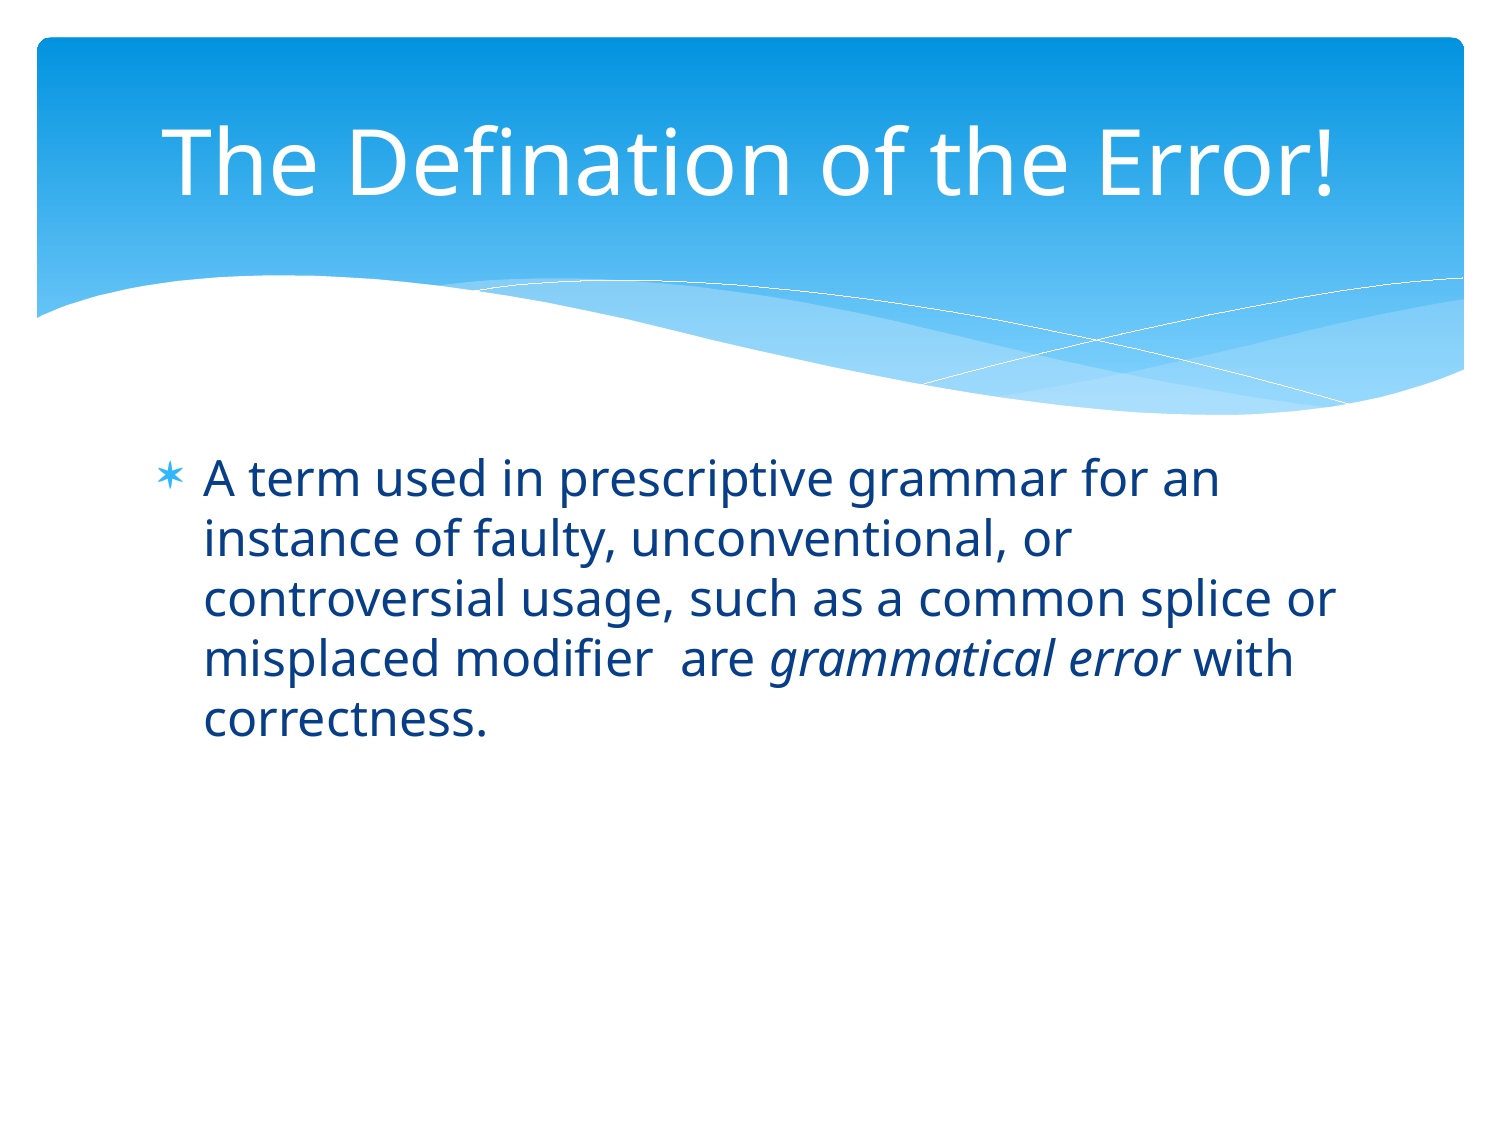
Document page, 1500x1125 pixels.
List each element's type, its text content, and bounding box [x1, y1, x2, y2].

title The Defination of the Error! [75, 55, 1425, 261]
list A term used in prescriptive grammar for an instance of faulty, unconventional, or controversial usage, such as a common splice or misplaced modifier are grammatical error with correctness. [143, 438, 1359, 1005]
